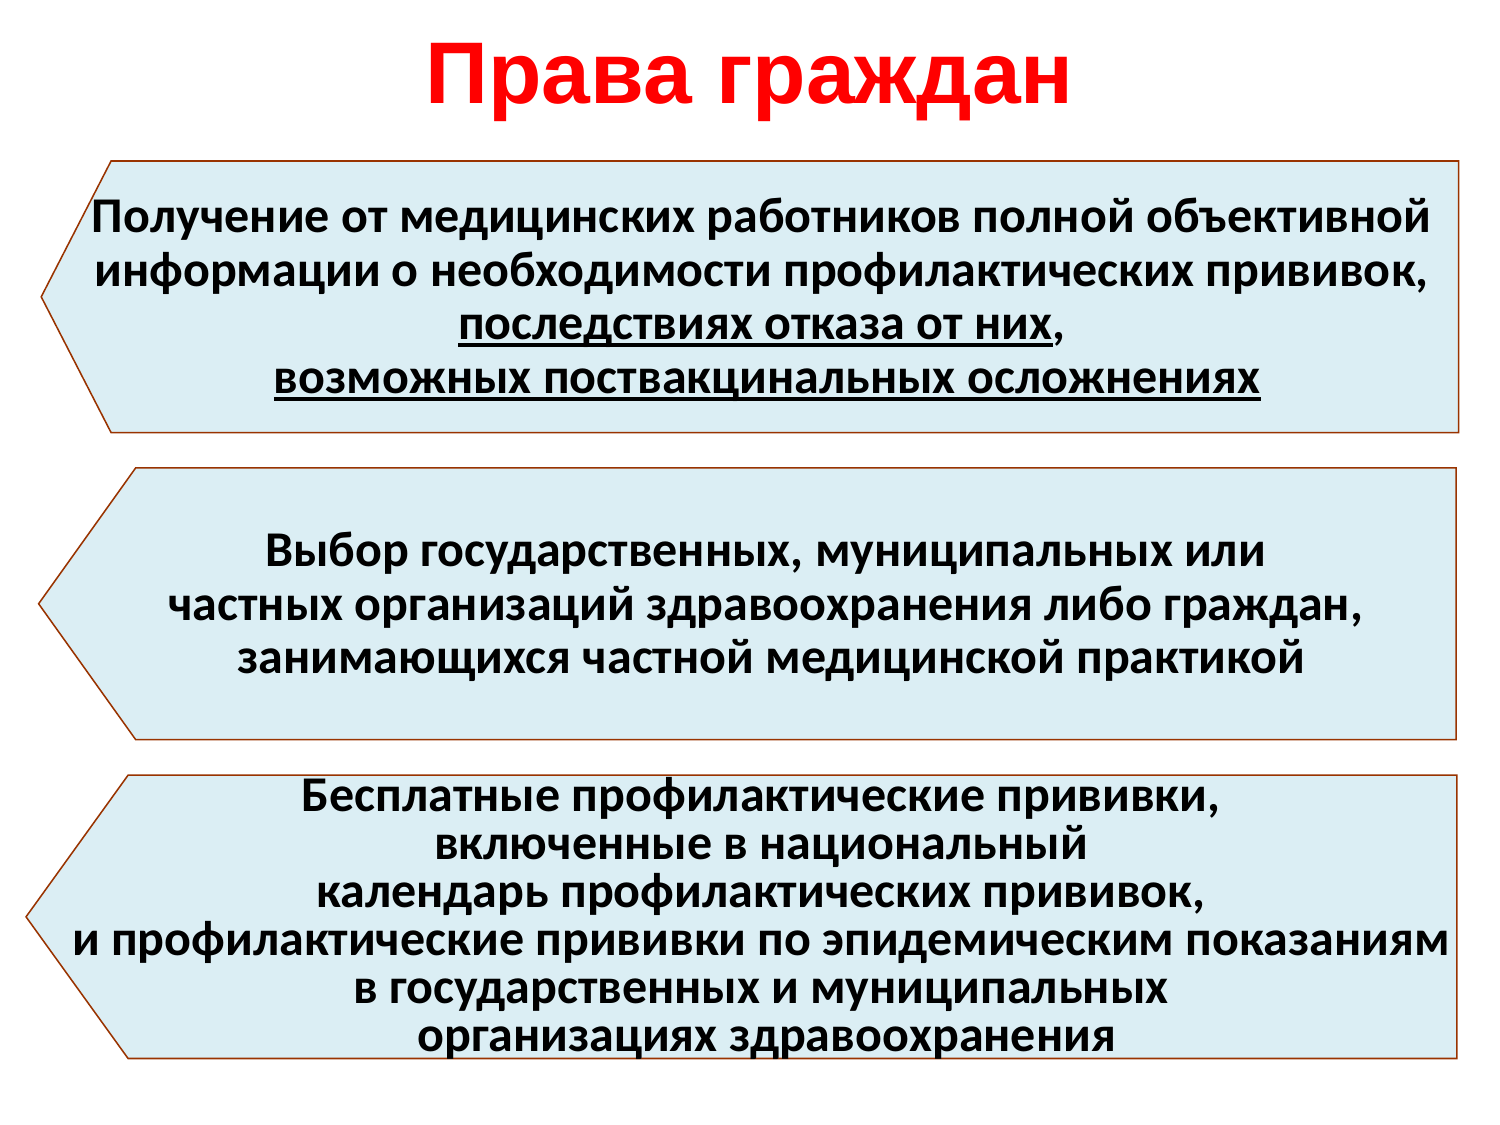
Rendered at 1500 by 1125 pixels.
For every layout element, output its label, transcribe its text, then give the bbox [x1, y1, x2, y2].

title Права граждан [75, 0, 1425, 138]
text_box Получение от медицинских работников полной объективной информации о необходимости профилактических прививок, последствиях отказа от них, возможных поствакцинальных осложнениях [41, 160, 1459, 433]
text_box Бесплатные профилактические прививки, включенные в национальный календарь профилактических прививок, и профилактические прививки по эпидемическим показаниям в государственных и муниципальных организациях здравоохранения [26, 775, 1457, 1059]
text_box Выбор государственных, муниципальных или частных организаций здравоохранения либо граждан, занимающихся частной медицинской практикой [38, 467, 1457, 740]
